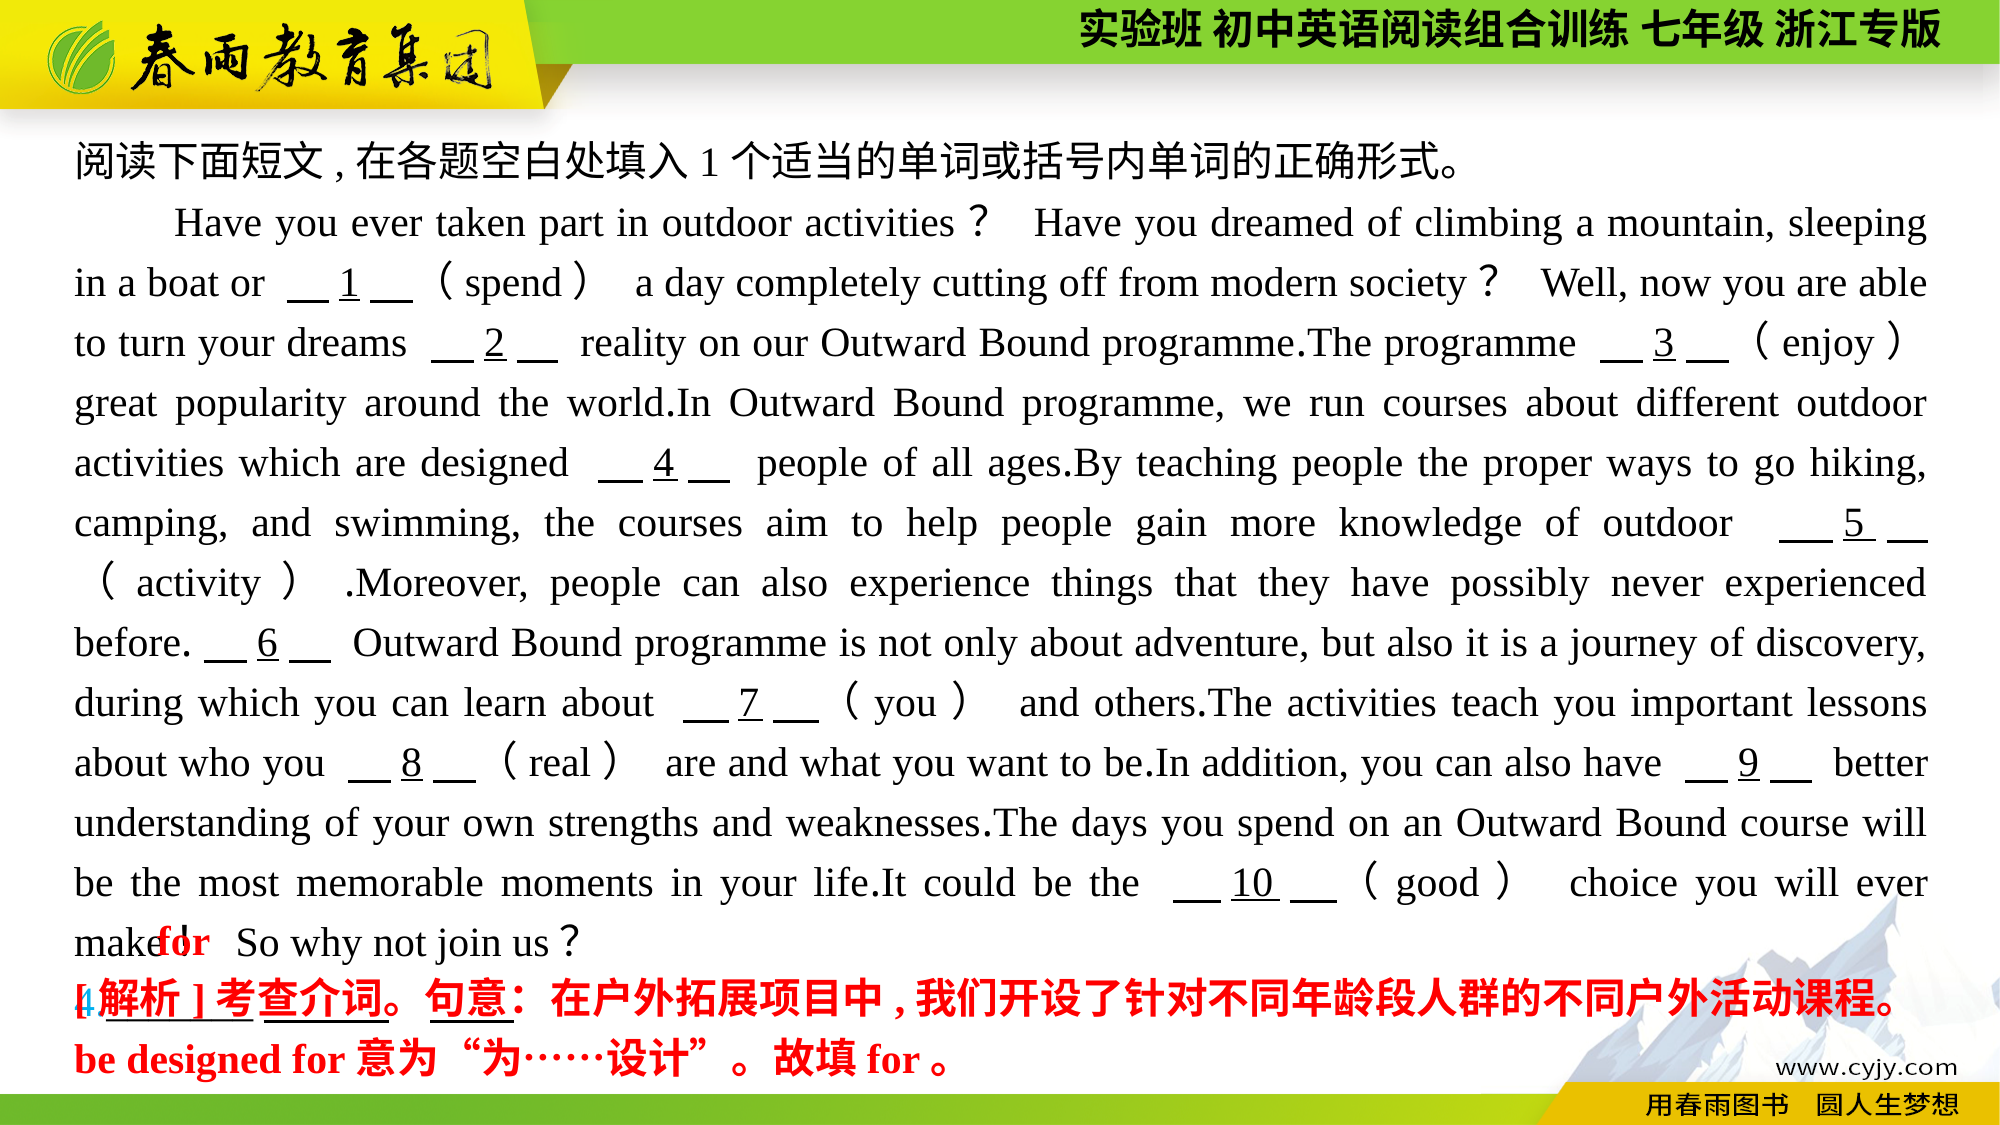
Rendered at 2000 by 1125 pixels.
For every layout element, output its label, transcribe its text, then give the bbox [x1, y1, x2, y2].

picture [0, 0, 2000, 1125]
text_box for [142, 896, 226, 954]
list 阅读下面短文,在各题空白处填入1个适当的单词或括号内单词的正确形式。 Have you ever taken part in outdoor activities？ Have you dreamed of climbing a mountain, sleeping in a boat or 1 （spend） a day completely cutting off from modern society？ Well, now you are able to turn your dreams 2 reality on our Outward Bound programme.The programme 3 （enjoy） great popularity around the world.In Outward Bound programme, we run courses about different outdoor activities which are designed 4 people of all ages.By teaching people the proper ways to go hiking, camping, and swimming, the courses aim to help people gain more knowledge of outdoor 5 （activity）.Moreover, people can also experience things that they have possibly never experienced before. 6 Outward Bound programme is not only about adventure, but also it is a journey of discovery, during which you can learn about 7 （you） and others.The activities teach you important lessons about who you 8 （real） are and what you want to be.In addition, you can also have 9 better understanding of your own strengths and weaknesses.The days you spend on an Outward Bound course will be the most memorable moments in your life.It could be the 10 （good） choice you will ever make！ So why not join us？ 4._______ [59, 122, 1944, 954]
text_box [解析]考查介词。句意：在户外拓展项目中,我们开设了针对不同年龄段人群的不同户外活动课程。be designed for意为“为……设计”。故填for。 [59, 954, 1944, 1090]
